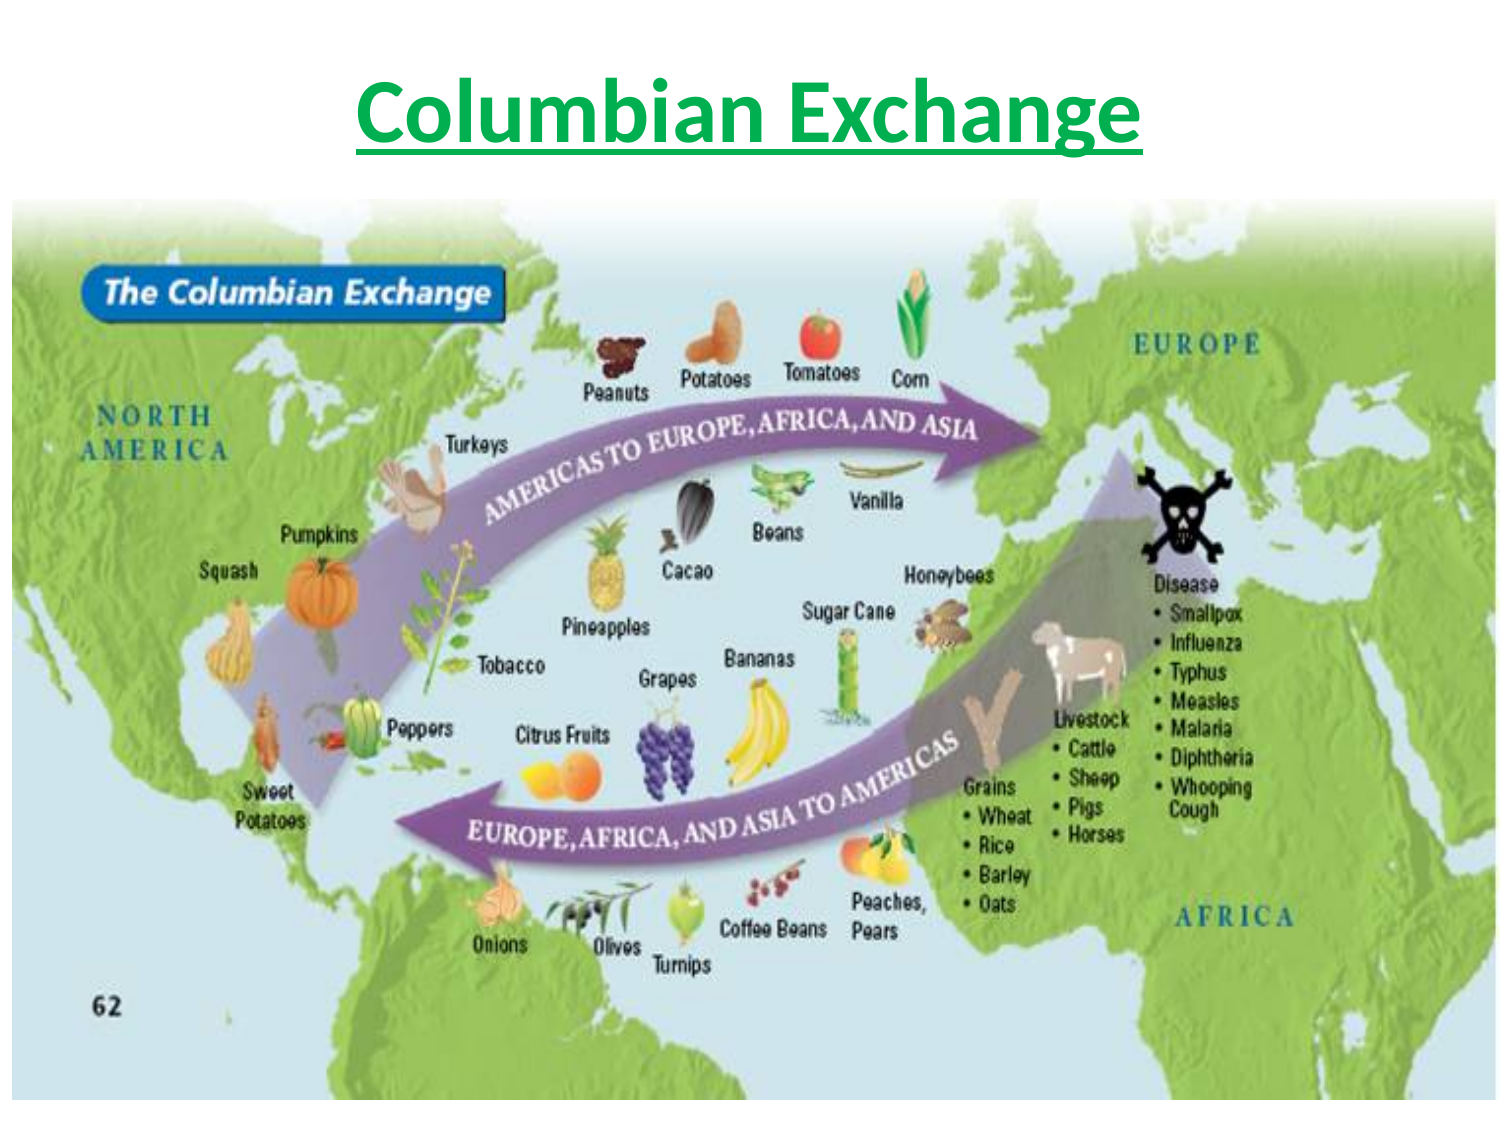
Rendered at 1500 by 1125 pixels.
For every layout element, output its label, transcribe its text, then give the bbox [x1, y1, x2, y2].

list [12, 199, 1500, 1101]
title Columbian Exchange [75, 24, 1425, 188]
